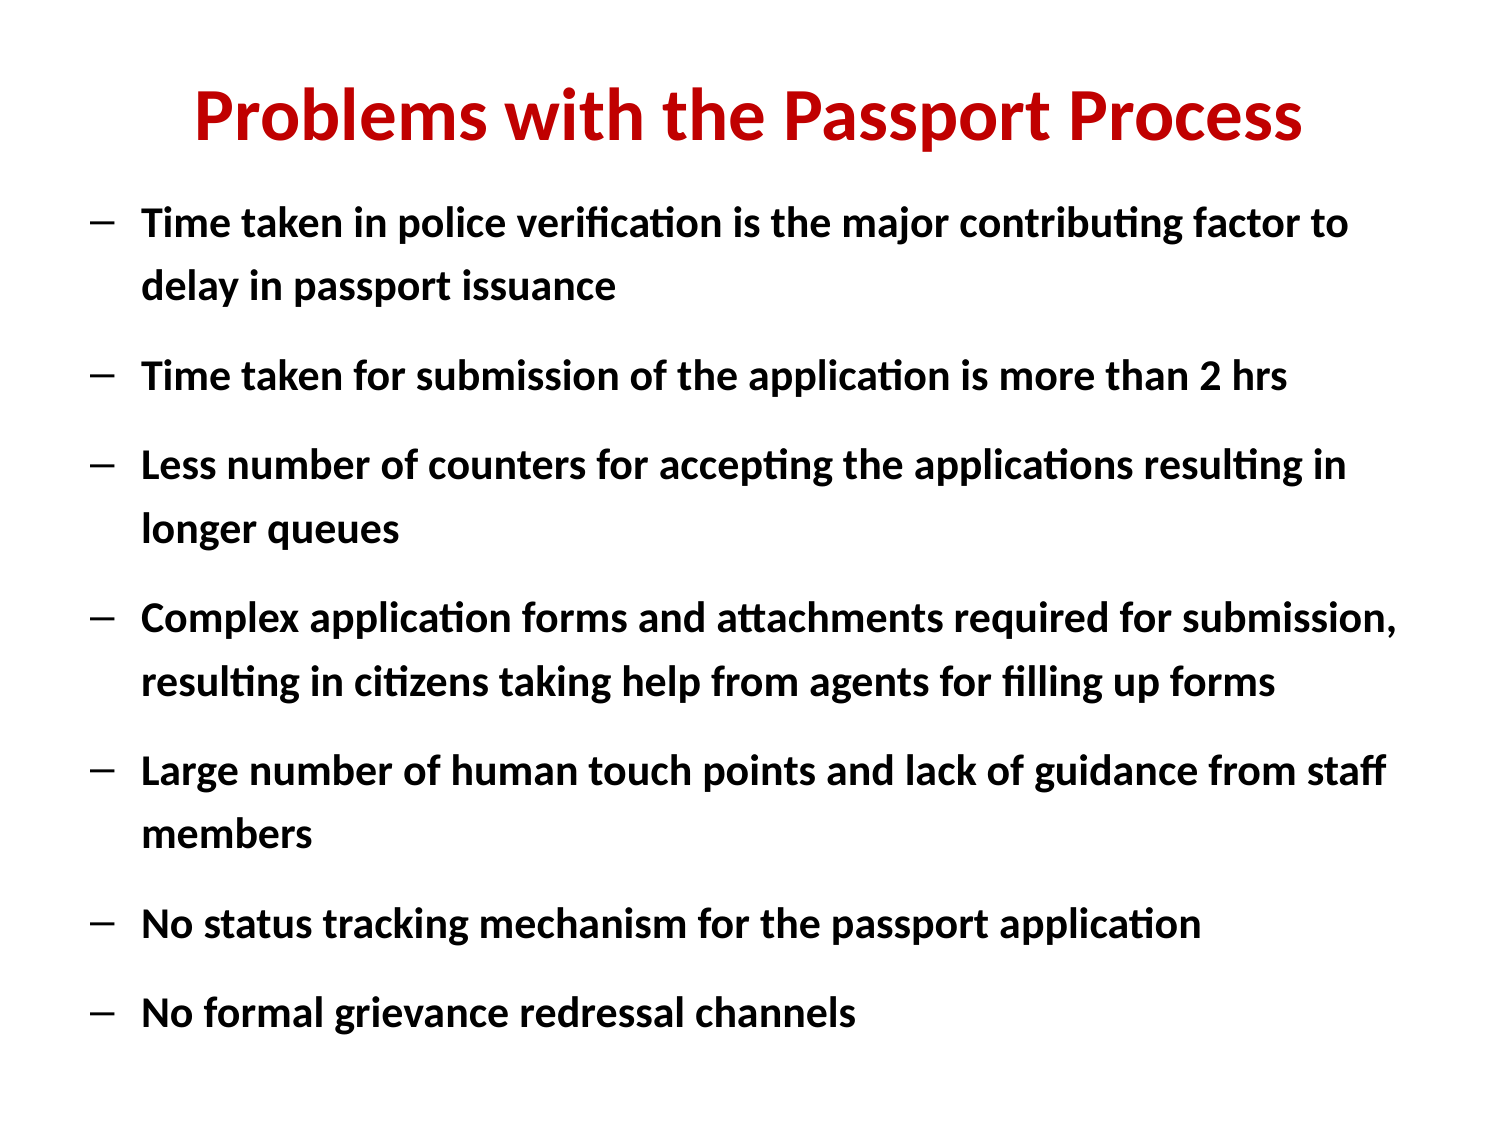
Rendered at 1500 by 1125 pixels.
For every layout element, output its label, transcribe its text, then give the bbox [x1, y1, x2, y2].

title Problems with the Passport Process [75, 45, 1425, 174]
list Time taken in police verification is the major contributing factor to delay in passport issuance Time taken for submission of the application is more than 2 hrs Less number of counters for accepting the applications resulting in longer queues Complex application forms and attachments required for submission, resulting in citizens taking help from agents for filling up forms Large number of human touch points and lack of guidance from staff members No status tracking mechanism for the passport application No formal grievance redressal channels [75, 174, 1425, 1100]
